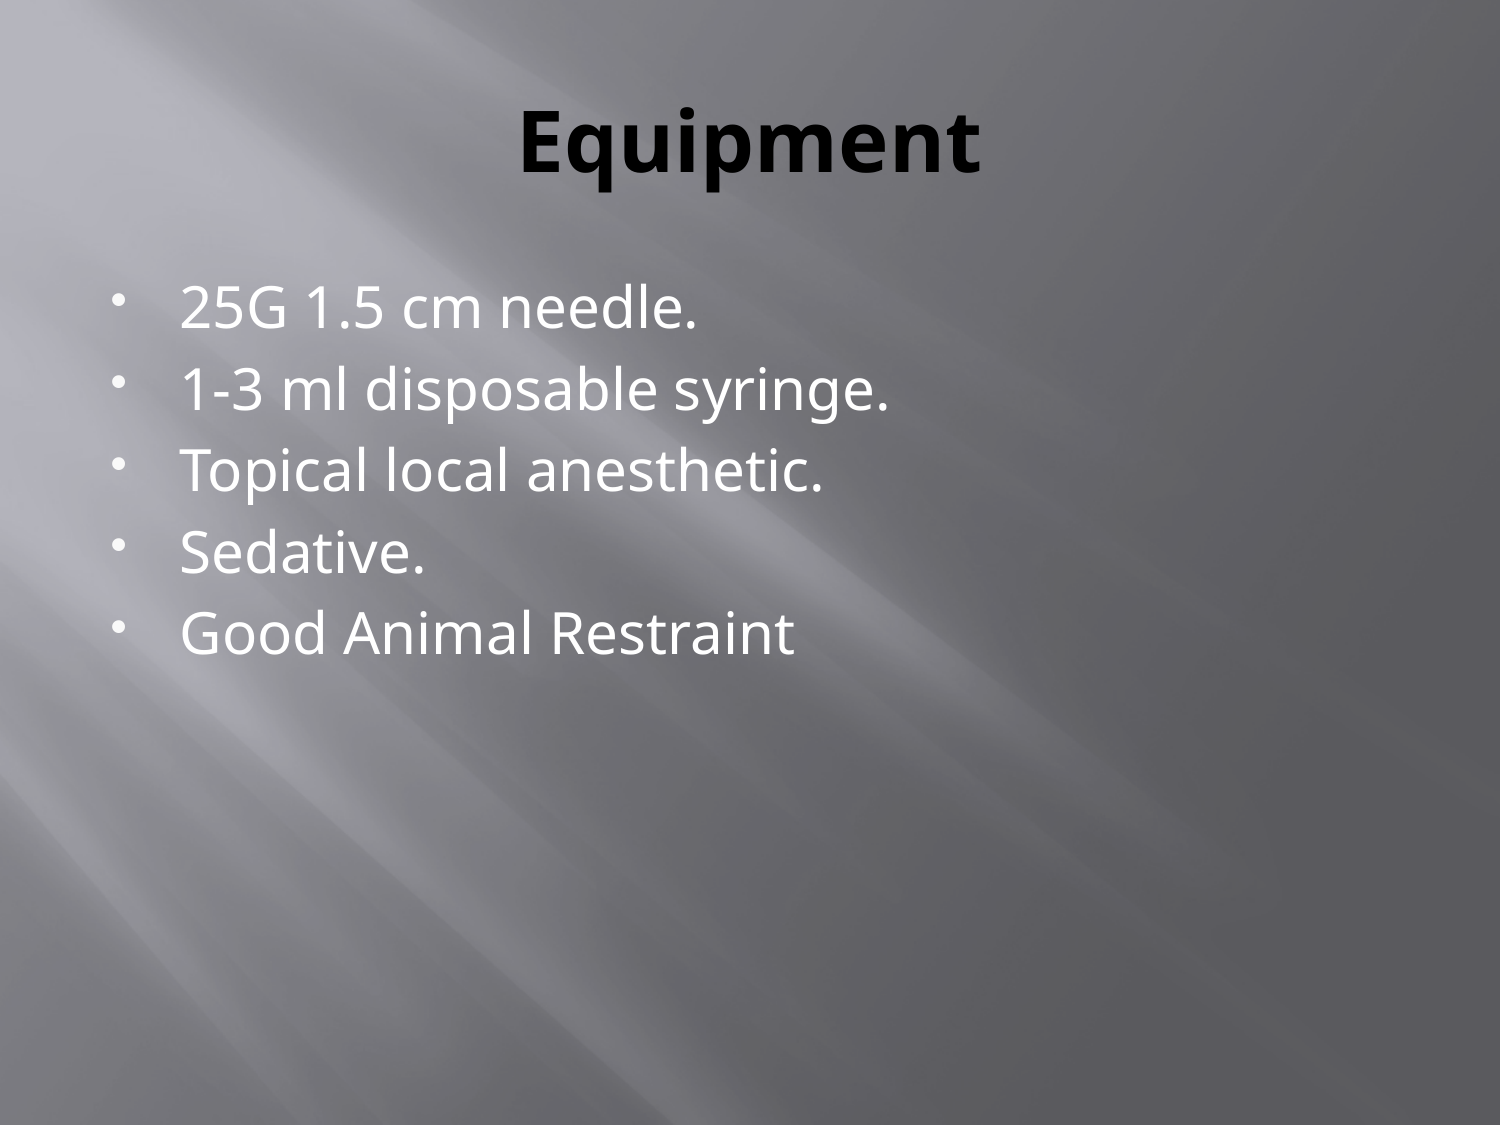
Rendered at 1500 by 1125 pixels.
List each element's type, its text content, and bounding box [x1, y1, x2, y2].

title Equipment [75, 45, 1425, 233]
list 25G 1.5 cm needle. 1-3 ml disposable syringe. Topical local anesthetic. Sedative. Good Animal Restraint [75, 262, 1425, 1035]
